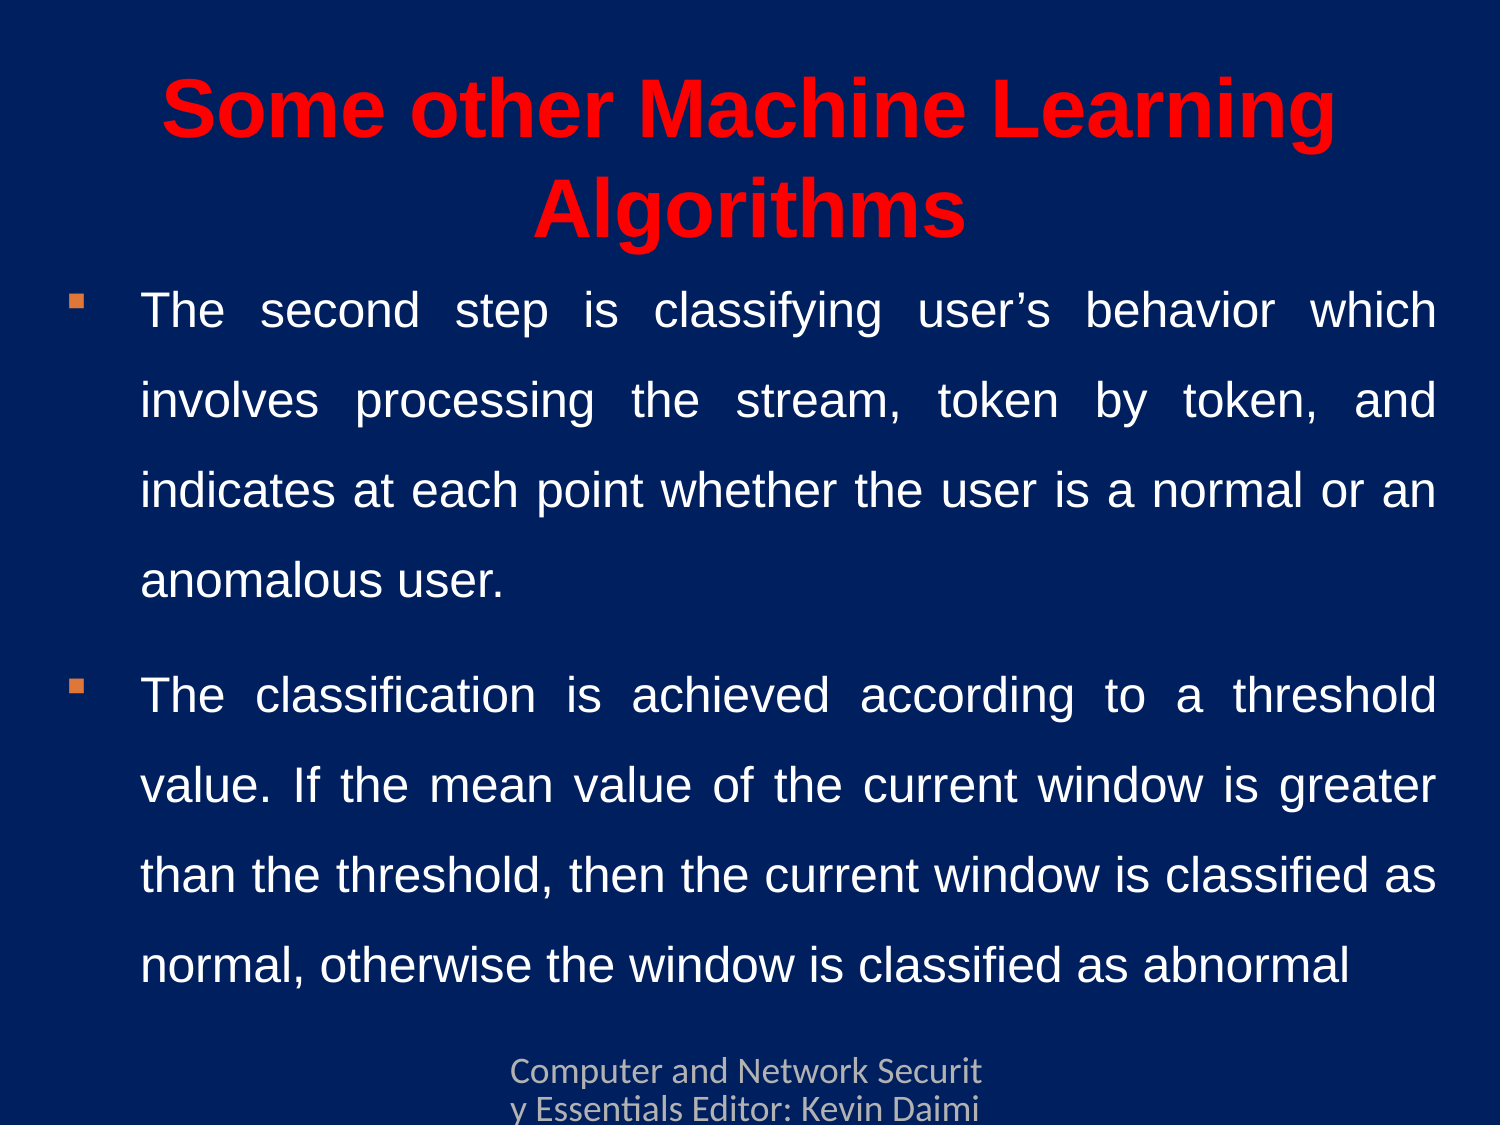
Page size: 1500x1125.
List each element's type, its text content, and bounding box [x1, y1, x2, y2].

footer Computer and Network Security Essentials Editor: Kevin Daimi Associate Editors: Guillermo Francia, Levent Ertaul, Luis H. Encinas, Eman El-Sheikh Published by Springer [510, 1046, 990, 1103]
list The second step is classifying user’s behavior which involves processing the stream, token by token, and indicates at each point whether the user is a normal or an anomalous user. The classification is achieved according to a threshold value. If the mean value of the current window is greater than the threshold, then the current window is classified as normal, otherwise the window is classified as abnormal [62, 247, 1437, 1000]
title Some other Machine Learning Algorithms [44, 53, 1456, 256]
